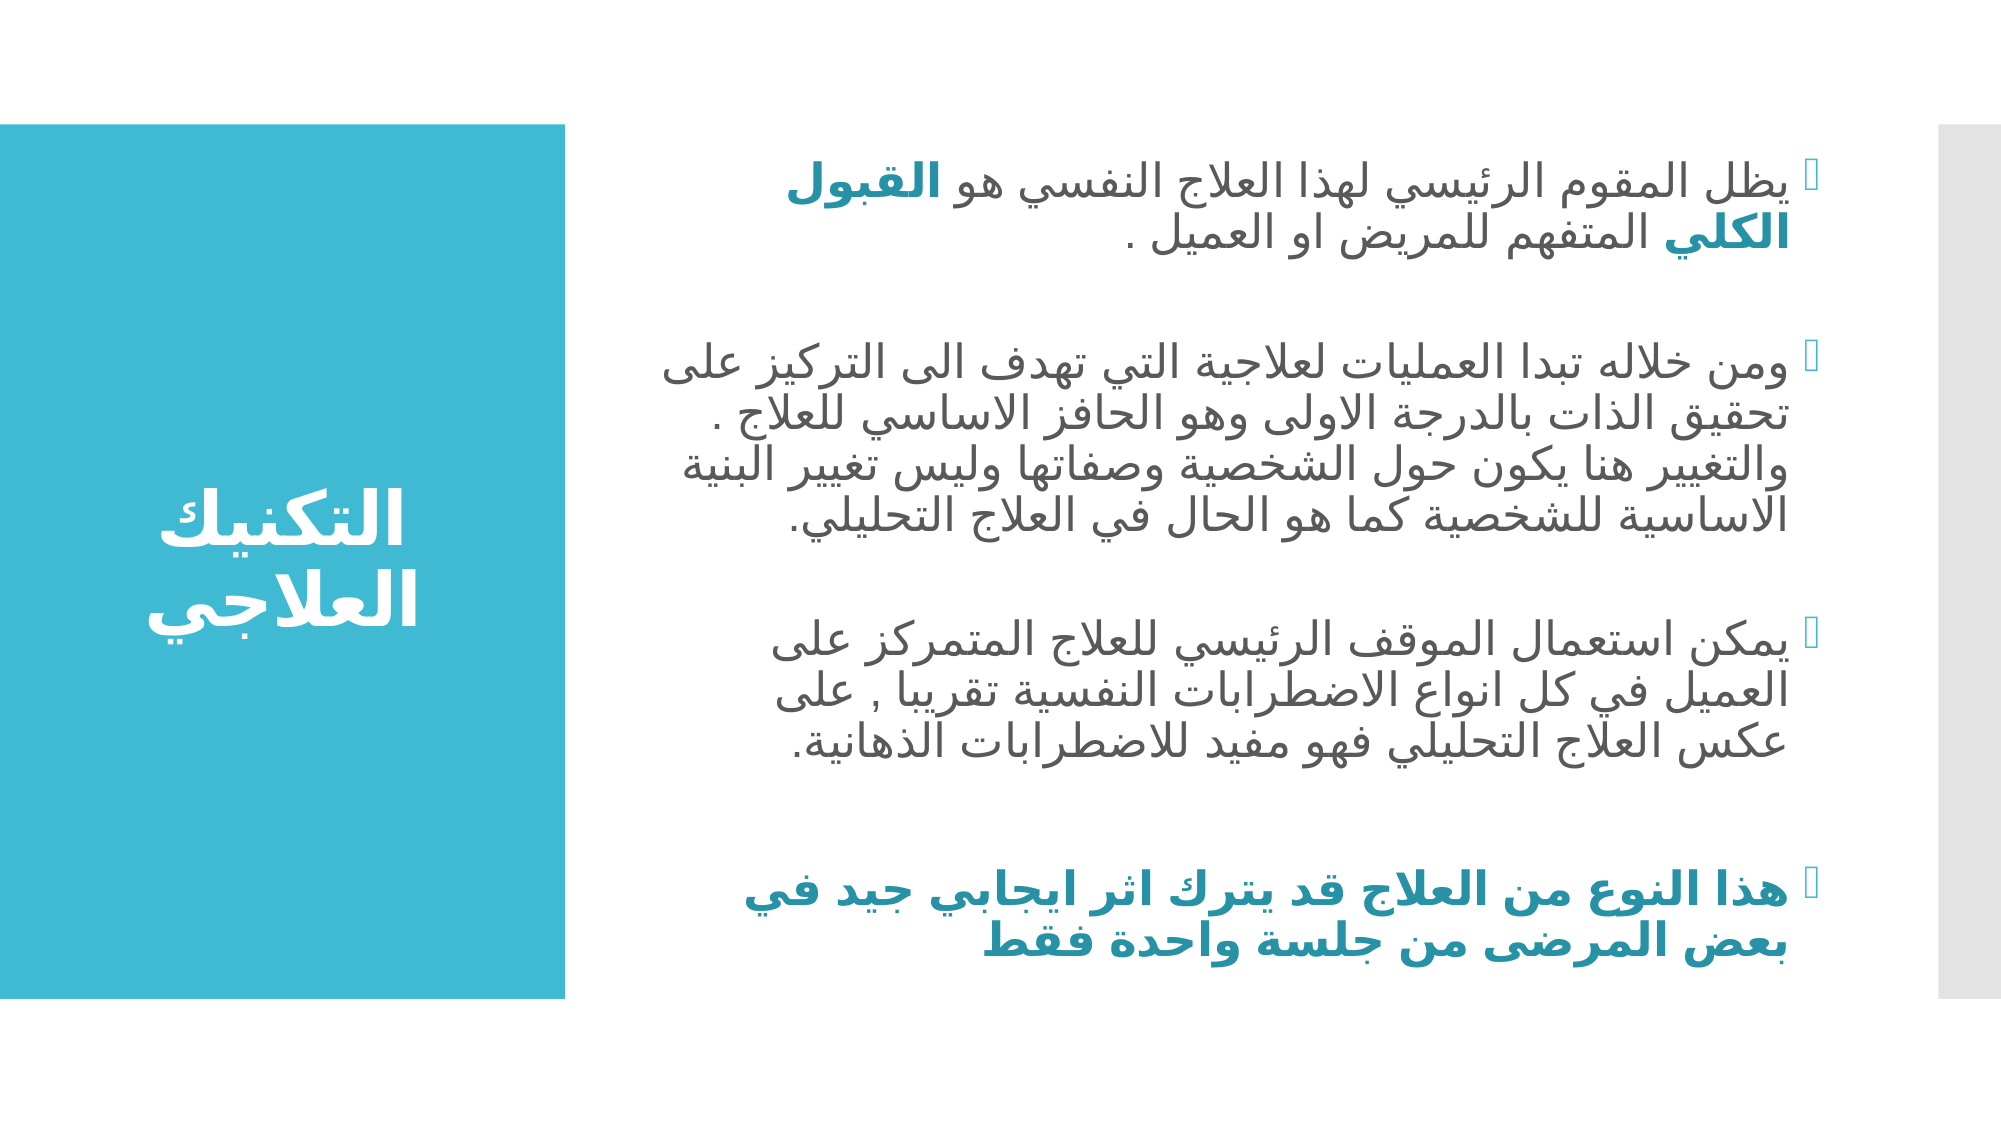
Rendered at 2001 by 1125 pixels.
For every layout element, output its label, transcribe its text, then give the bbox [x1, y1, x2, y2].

list يظل المقوم الرئيسي لهذا العلاج النفسي هو القبول الكلي المتفهم للمريض او العميل . ومن خلاله تبدا العمليات لعلاجية التي تهدف الى التركيز على تحقيق الذات بالدرجة الاولى وهو الحافز الاساسي للعلاج . والتغيير هنا يكون حول الشخصية وصفاتها وليس تغيير البنية الاساسية للشخصية كما هو الحال في العلاج التحليلي. يمكن استعمال الموقف الرئيسي للعلاج المتمركز على العميل في كل انواع الاضطرابات النفسية تقريبا , على عكس العلاج التحليلي فهو مفيد للاضطرابات الذهانية. هذا النوع من العلاج قد يترك اثر ايجابي جيد في بعض المرضى من جلسة واحدة فقط [634, 141, 1835, 982]
title التكنيك العلاجي [41, 184, 525, 940]
